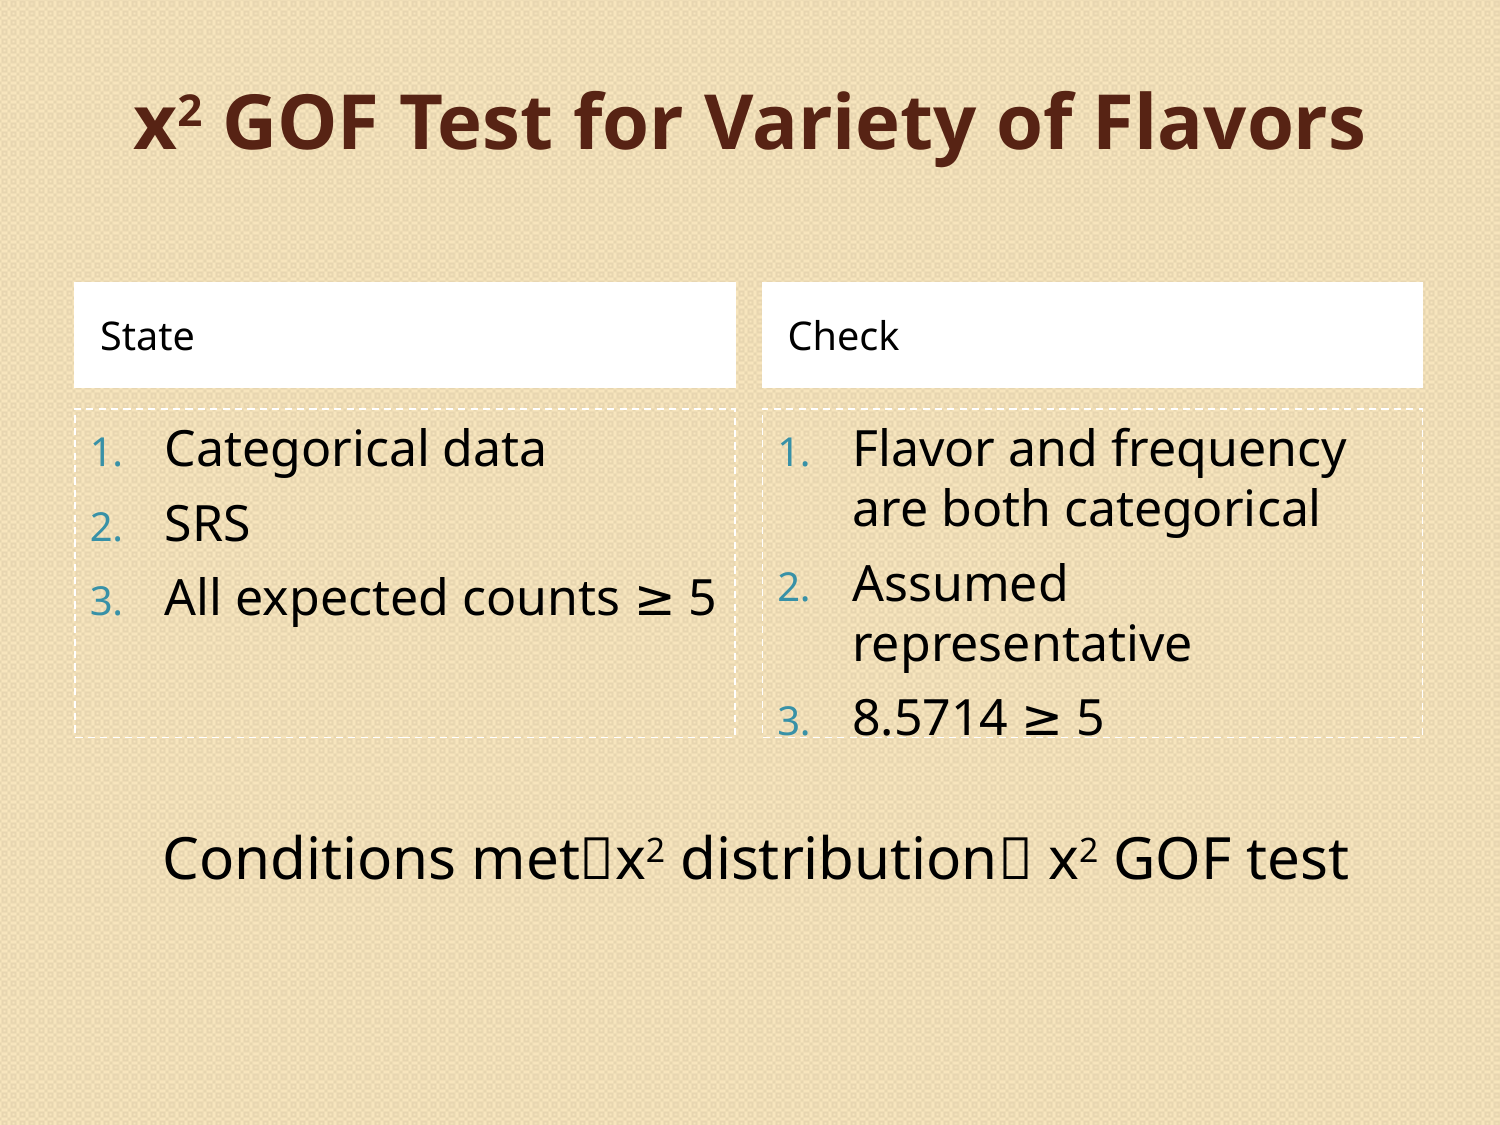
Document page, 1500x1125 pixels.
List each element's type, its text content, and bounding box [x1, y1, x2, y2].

text_box Conditions metx2 distribution x2 GOF test [124, 814, 1388, 899]
list Categorical data SRS All expected counts ≥ 5 [74, 408, 736, 738]
list Check [762, 282, 1423, 388]
list State [74, 282, 736, 388]
list Flavor and frequency are both categorical Assumed representative 8.5714 ≥ 5 [762, 408, 1423, 738]
title x2 GOF Test for Variety of Flavors [75, 24, 1425, 213]
